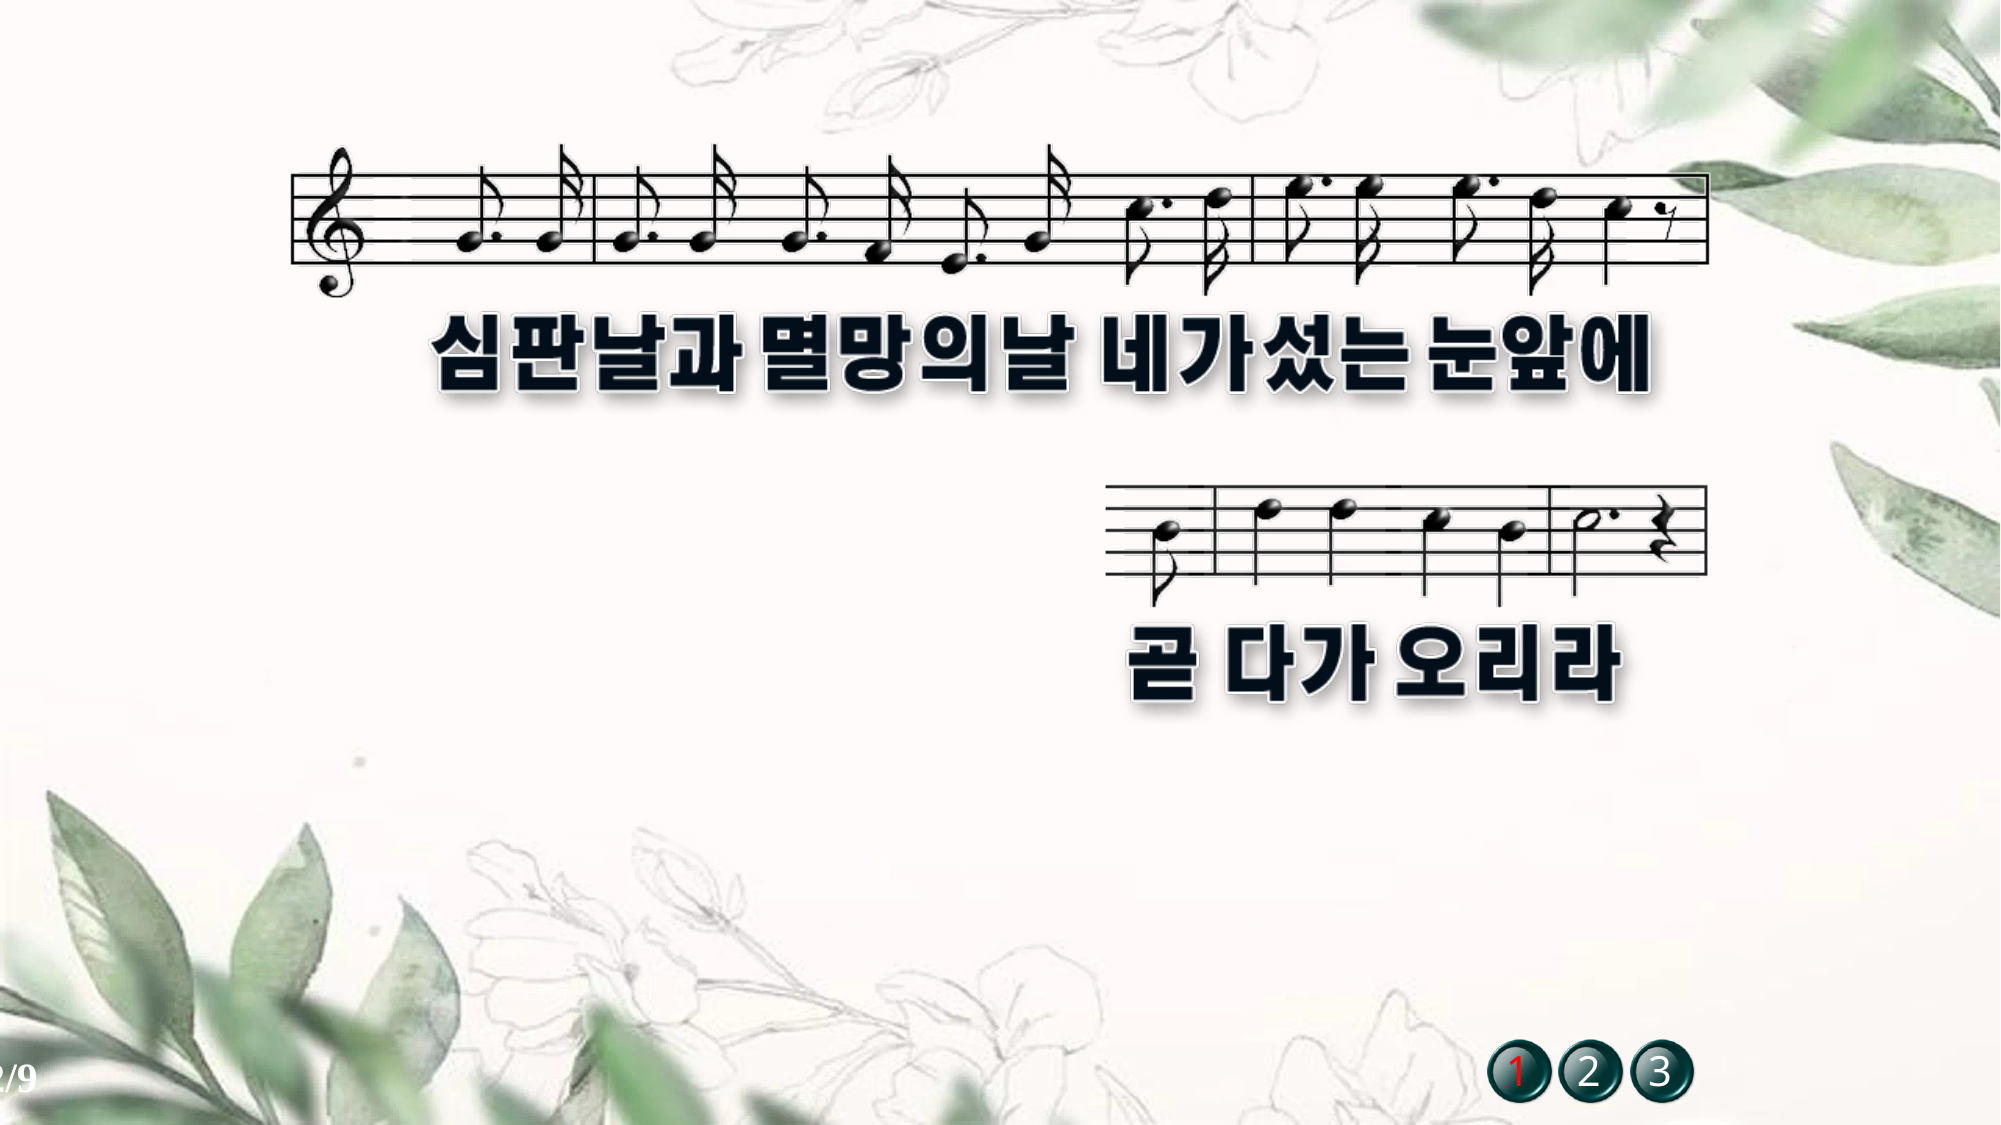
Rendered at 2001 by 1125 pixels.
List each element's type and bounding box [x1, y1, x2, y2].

text_box [1555, 1035, 1626, 1106]
text_box [1484, 1035, 1555, 1106]
text_box [1627, 1035, 1697, 1106]
picture [0, 0, 2001, 1125]
